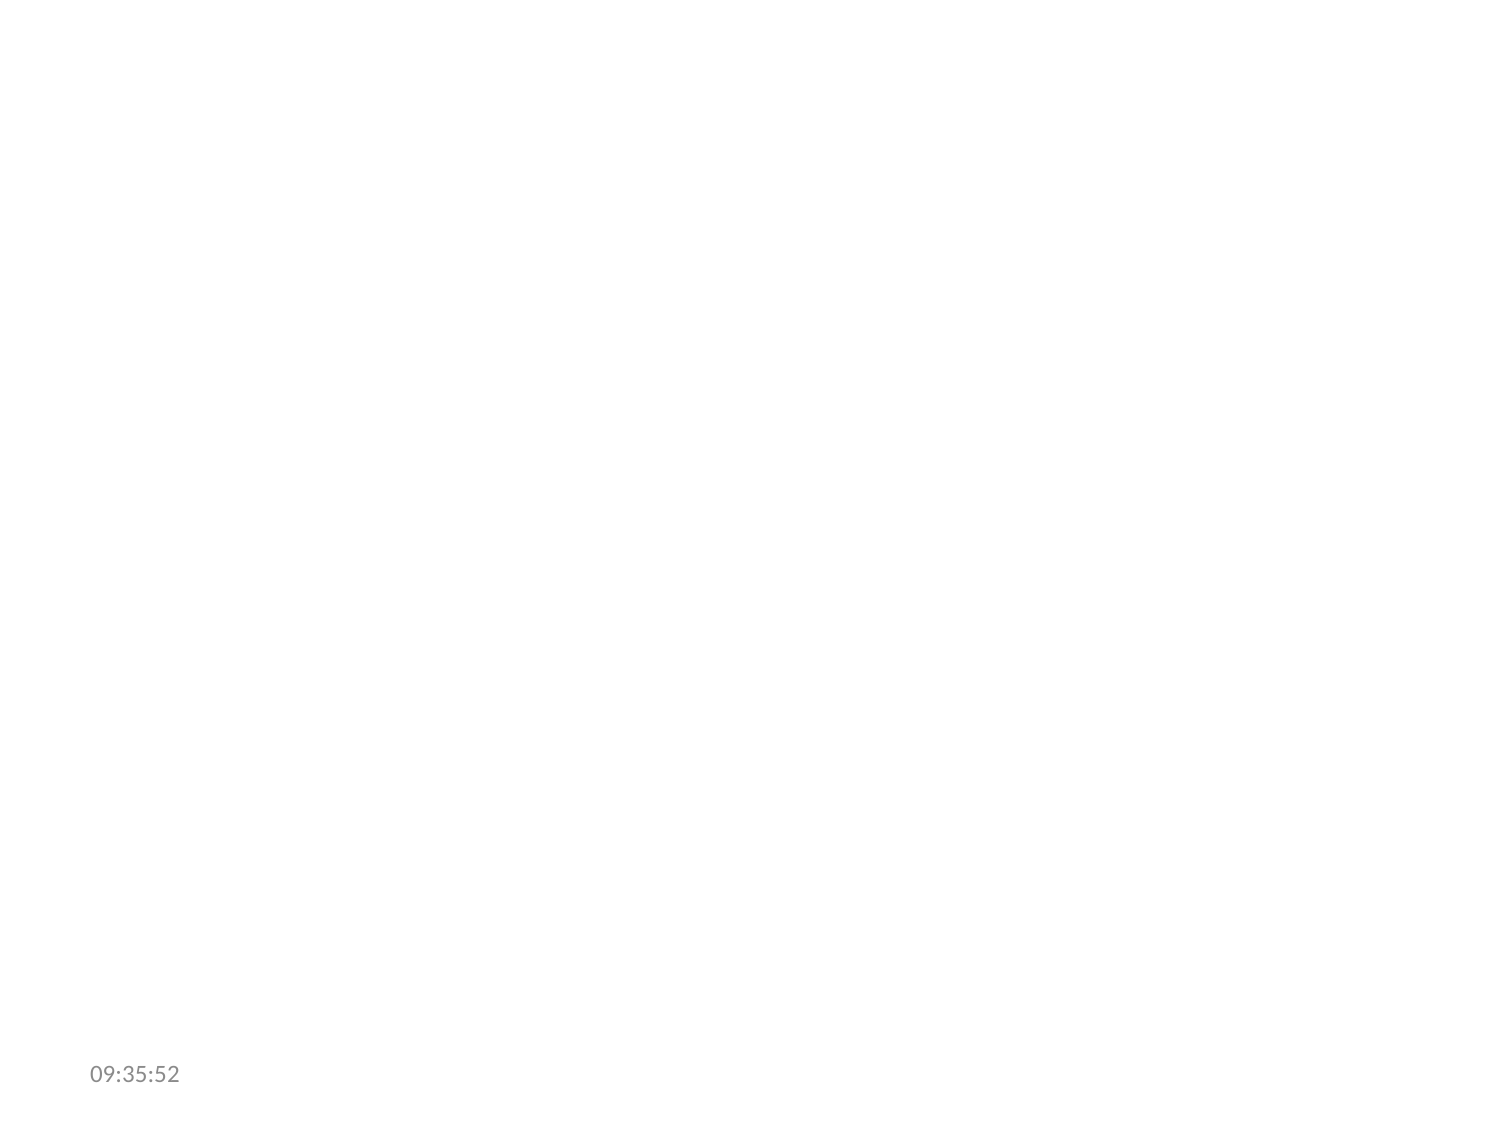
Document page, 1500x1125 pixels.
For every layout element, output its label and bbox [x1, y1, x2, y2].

slide_number [75, 1042, 425, 1103]
